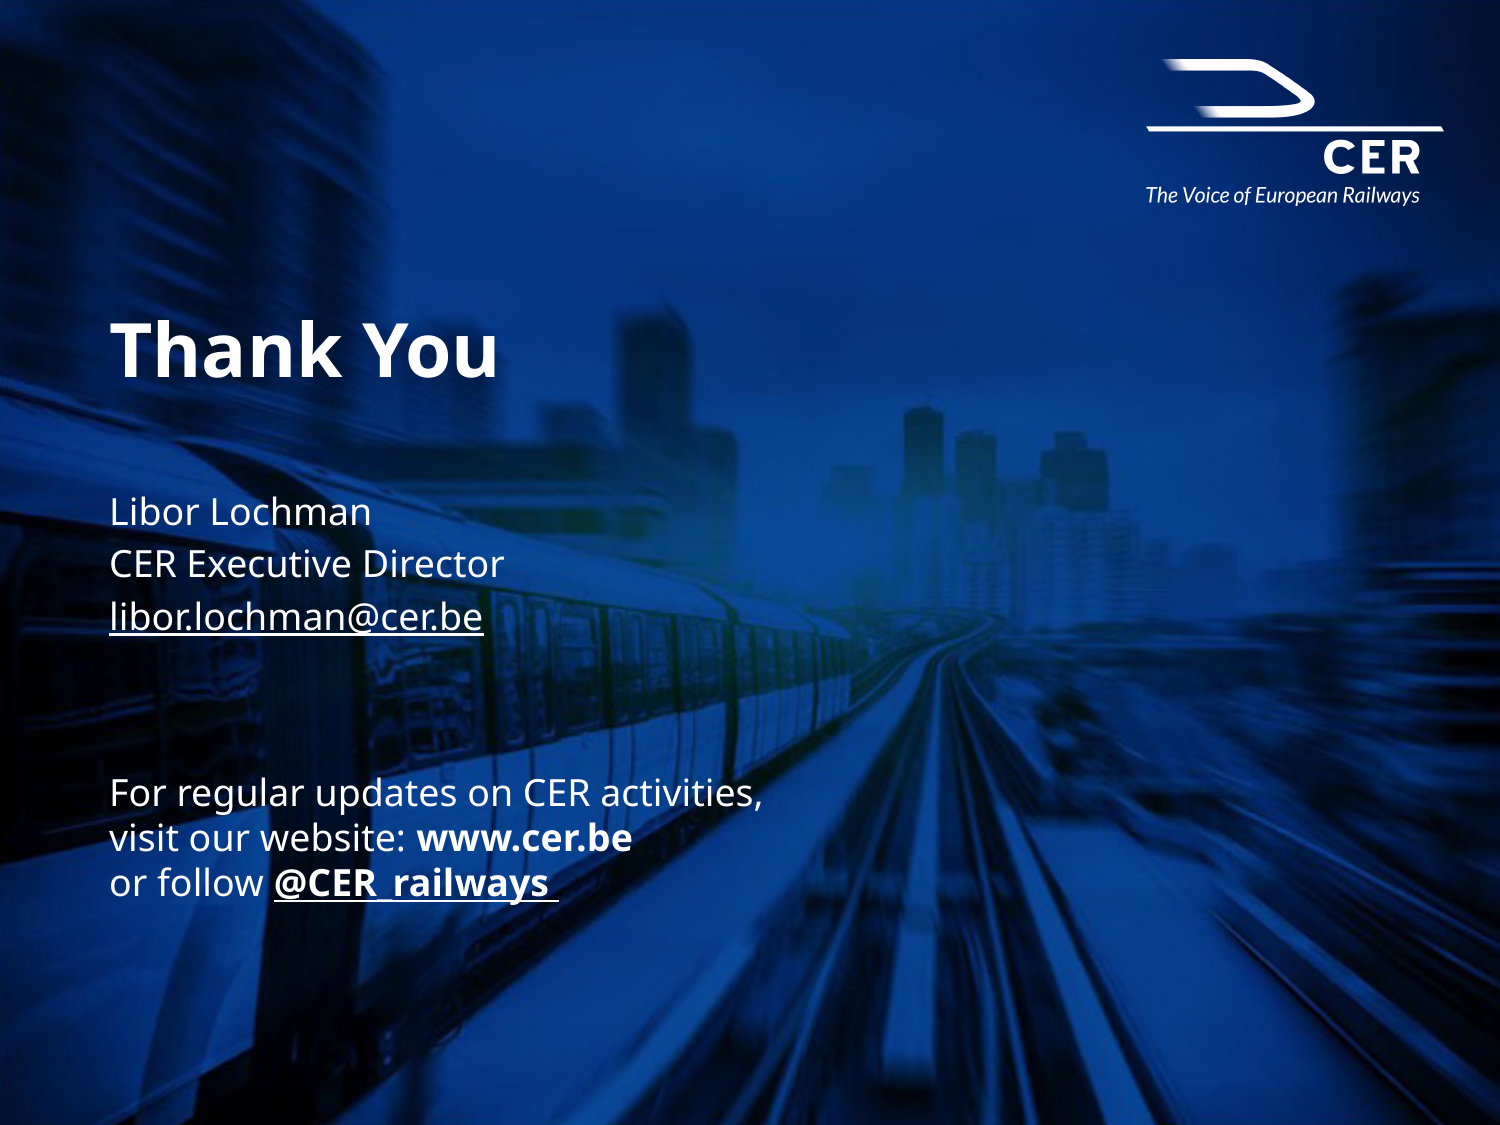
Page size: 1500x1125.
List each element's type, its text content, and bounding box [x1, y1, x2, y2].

list Thank You [94, 294, 1200, 460]
list Libor Lochman CER Executive Director libor.lochman@cer.be [94, 480, 1016, 721]
picture [0, 0, 1500, 1125]
